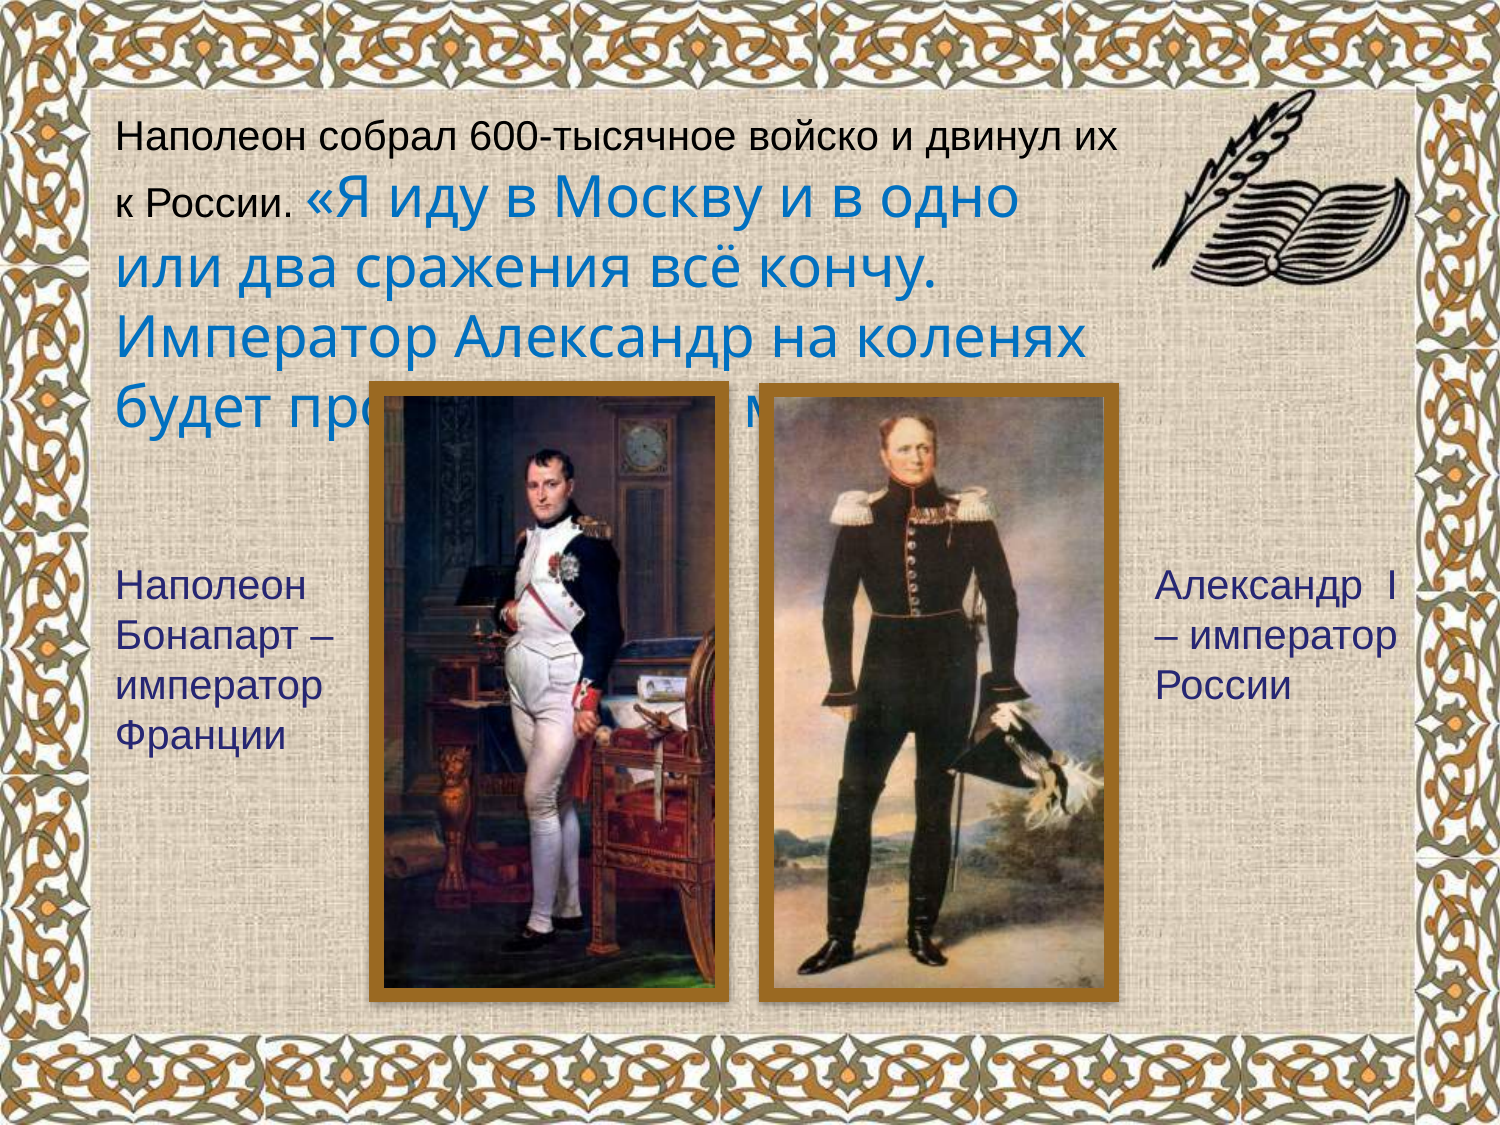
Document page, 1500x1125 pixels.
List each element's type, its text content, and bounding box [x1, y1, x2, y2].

text_box Наполеон Бонапарт – император Франции [100, 550, 378, 766]
text_box Наполеон собрал 600-тысячное войско и двинул их к России. «Я иду в Москву и в одно или два сражения всё кончу. Император Александр на коленях будет просить у меня мира!» [100, 101, 1152, 447]
picture [0, 0, 1500, 1125]
text_box Александр I – император России [1139, 550, 1424, 716]
